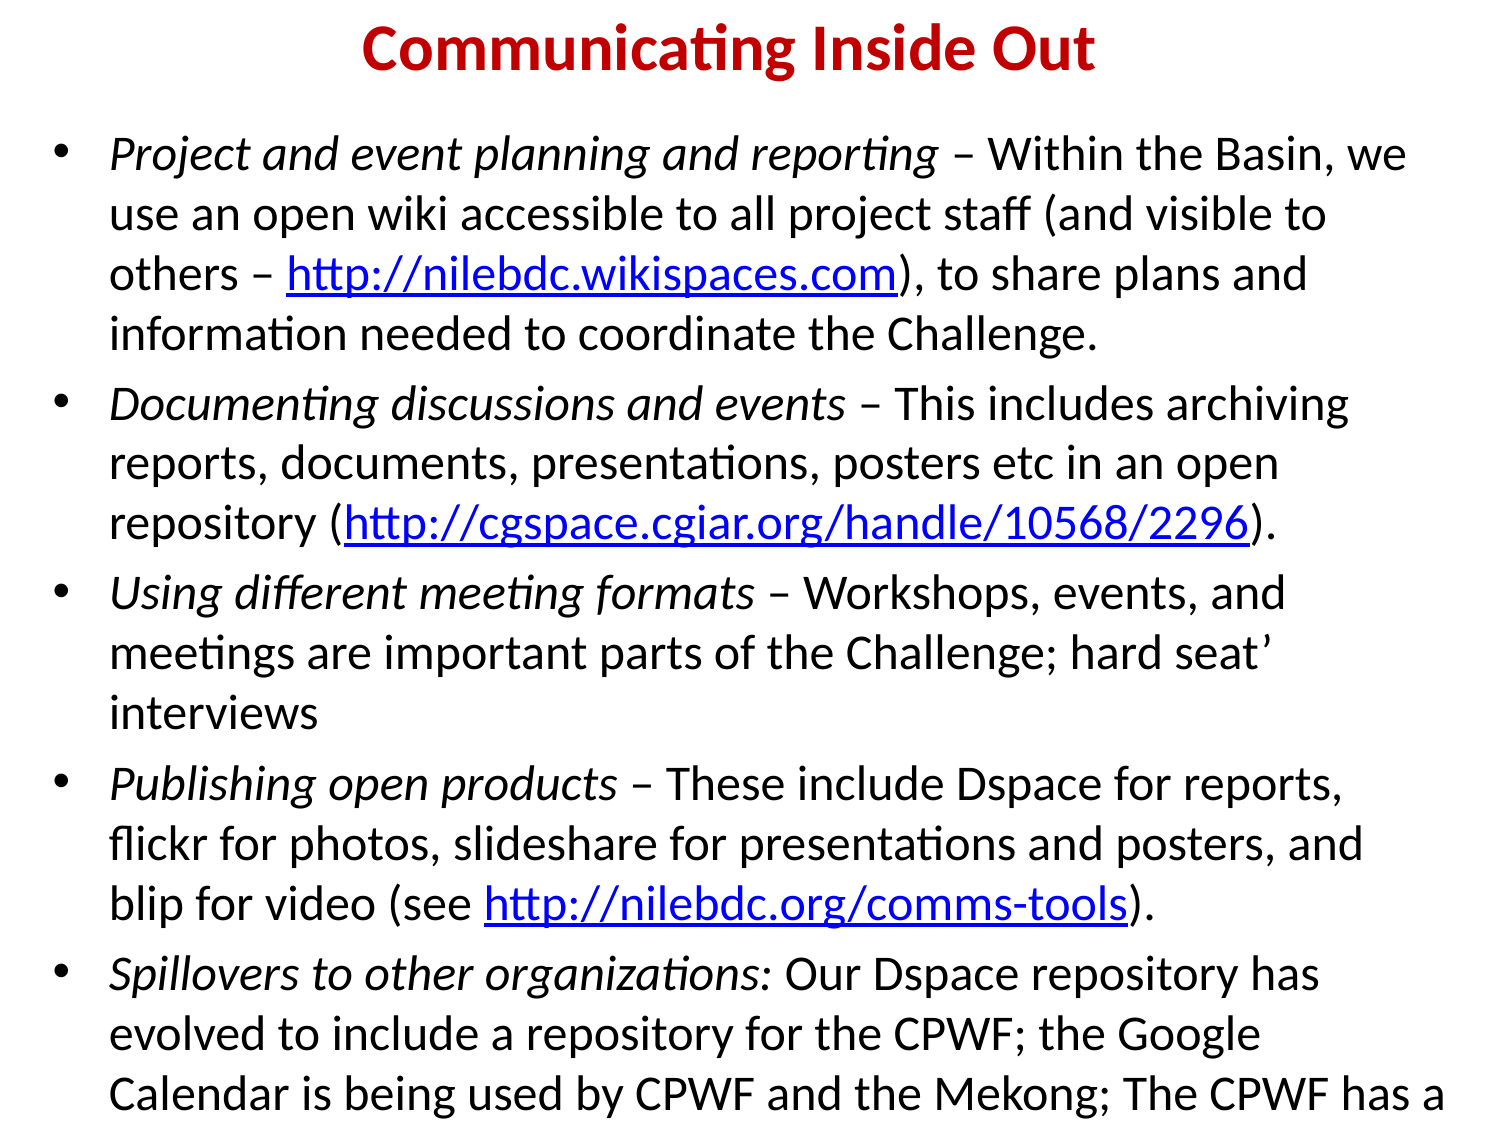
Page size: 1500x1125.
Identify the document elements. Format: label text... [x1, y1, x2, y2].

title Communicating Inside Out [62, 0, 1413, 112]
list Project and event planning and reporting – Within the Basin, we use an open wiki accessible to all project staff (and visible to others – http://nilebdc.wikispaces.com), to share plans and information needed to coordinate the Challenge. Documenting discussions and events – This includes archiving reports, documents, presentations, posters etc in an open repository (http://cgspace.cgiar.org/handle/10568/2296). Using different meeting formats – Workshops, events, and meetings are important parts of the Challenge; hard seat’ interviews Publishing open products – These include Dspace for reports, flickr for photos, slideshare for presentations and posters, and blip for video (see http://nilebdc.org/comms-tools). Spillovers to other organizations: Our Dspace repository has evolved to include a repository for the CPWF; the Google Calendar is being used by CPWF and the Mekong; The CPWF has a lively Yammer network; NBDC ‘model’ as a demonstration/discussion base for other ILRI projects [37, 112, 1463, 855]
